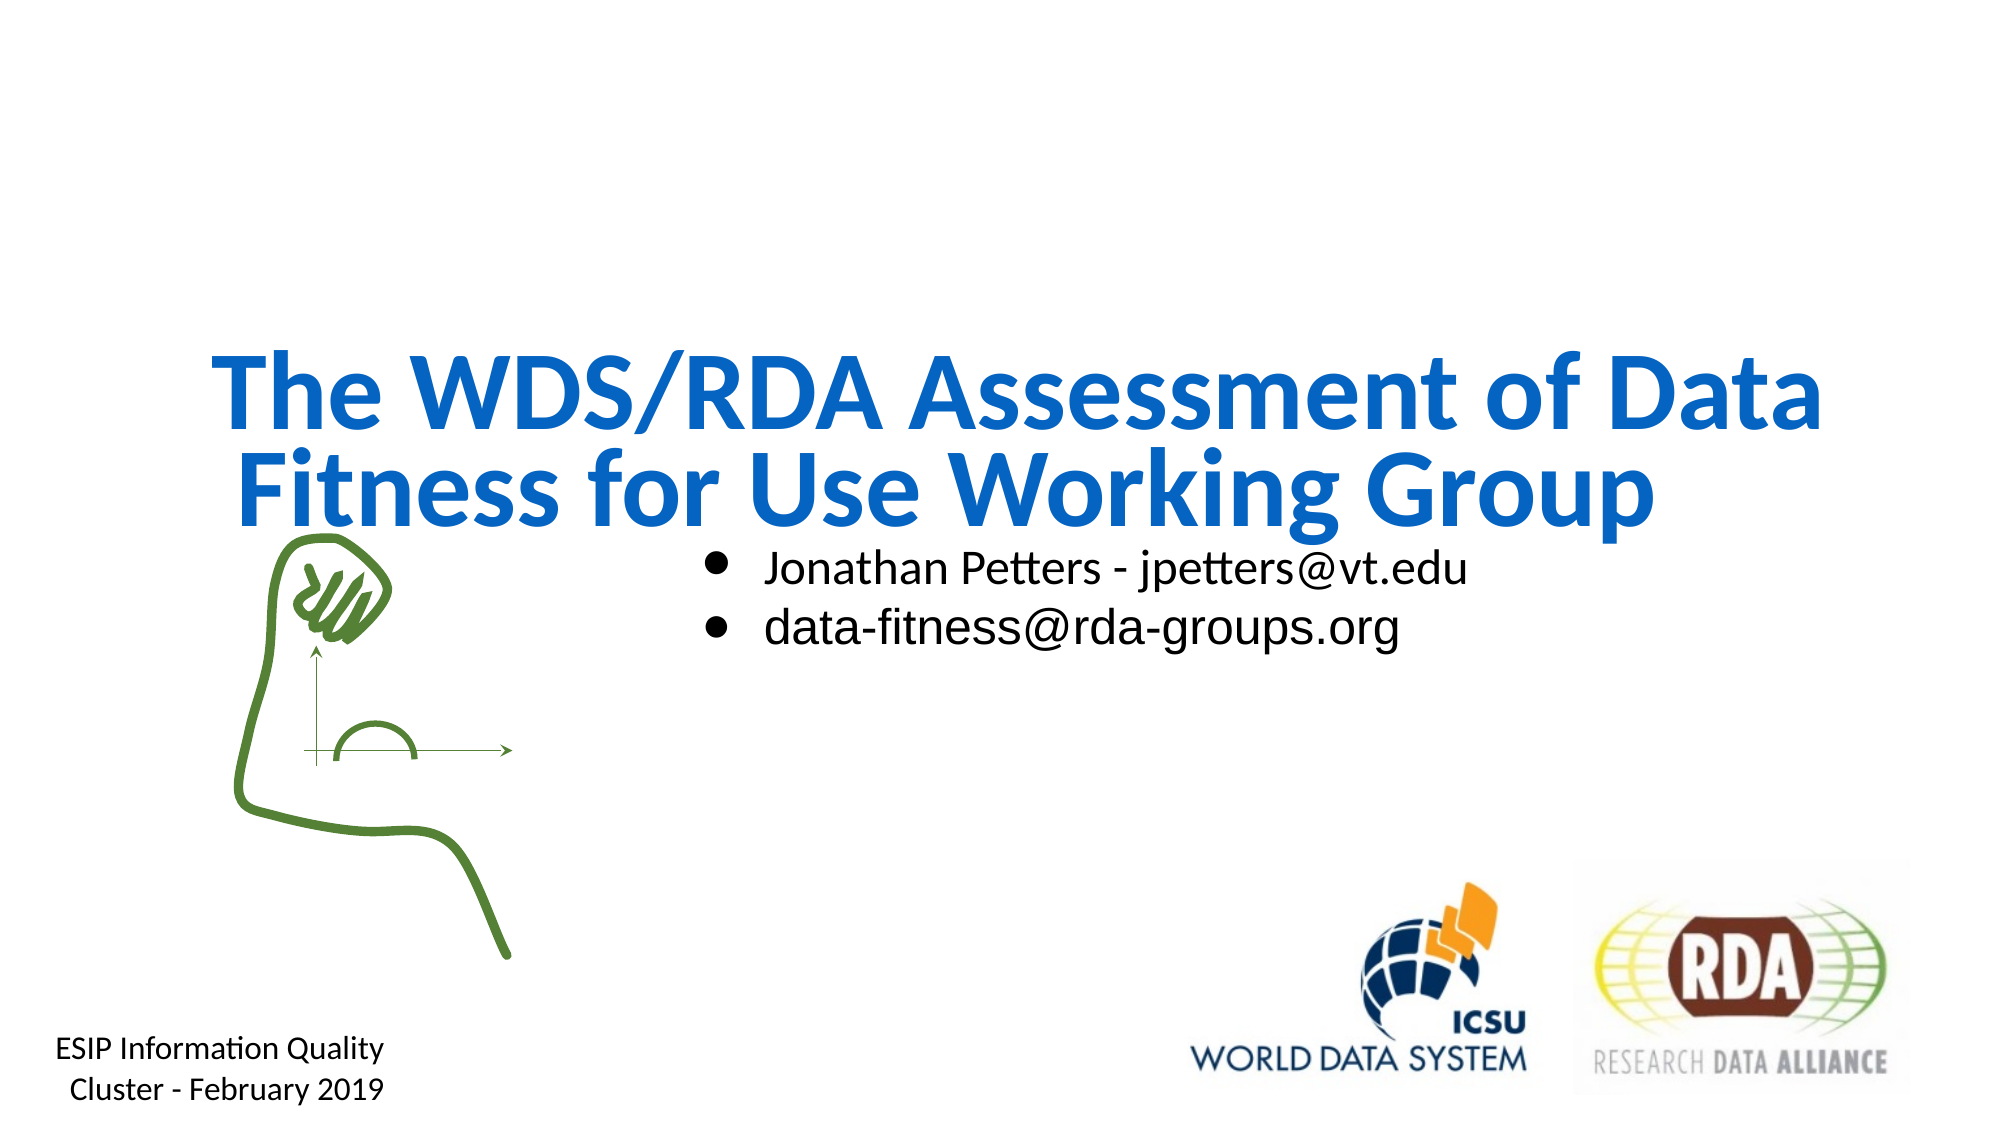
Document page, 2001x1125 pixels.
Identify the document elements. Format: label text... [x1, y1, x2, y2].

text_box Jonathan Petters - jpetters@vt.edu data-fitness@rda-groups.org [673, 527, 1893, 598]
picture [1167, 859, 1550, 1095]
title The WDS/RDA Assessment of Data Fitness for Use Working Group [196, 69, 1855, 461]
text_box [238, 537, 513, 956]
picture [1573, 859, 1911, 1095]
text_box ESIP Information Quality Cluster - February 2019 [17, 1019, 400, 1075]
